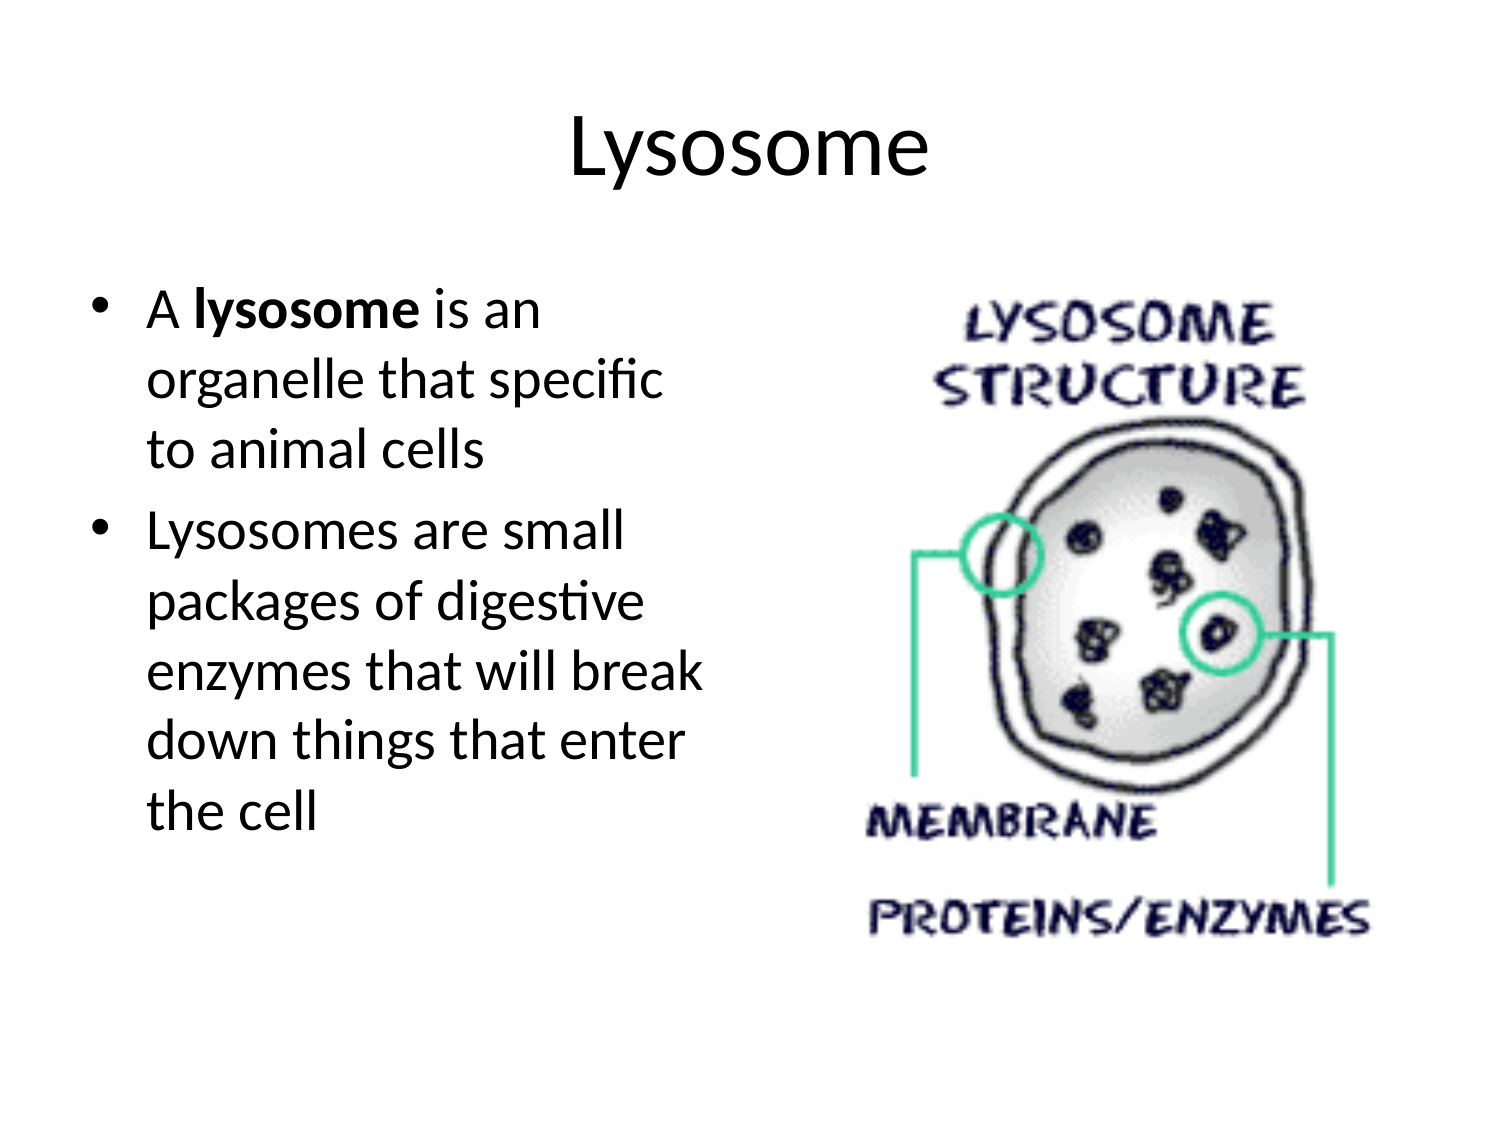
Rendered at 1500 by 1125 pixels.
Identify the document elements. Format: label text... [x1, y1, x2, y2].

picture [849, 287, 1386, 957]
list A lysosome is an organelle that specific to animal cells Lysosomes are small packages of digestive enzymes that will break down things that enter the cell [75, 262, 738, 1005]
title Lysosome [75, 45, 1425, 233]
